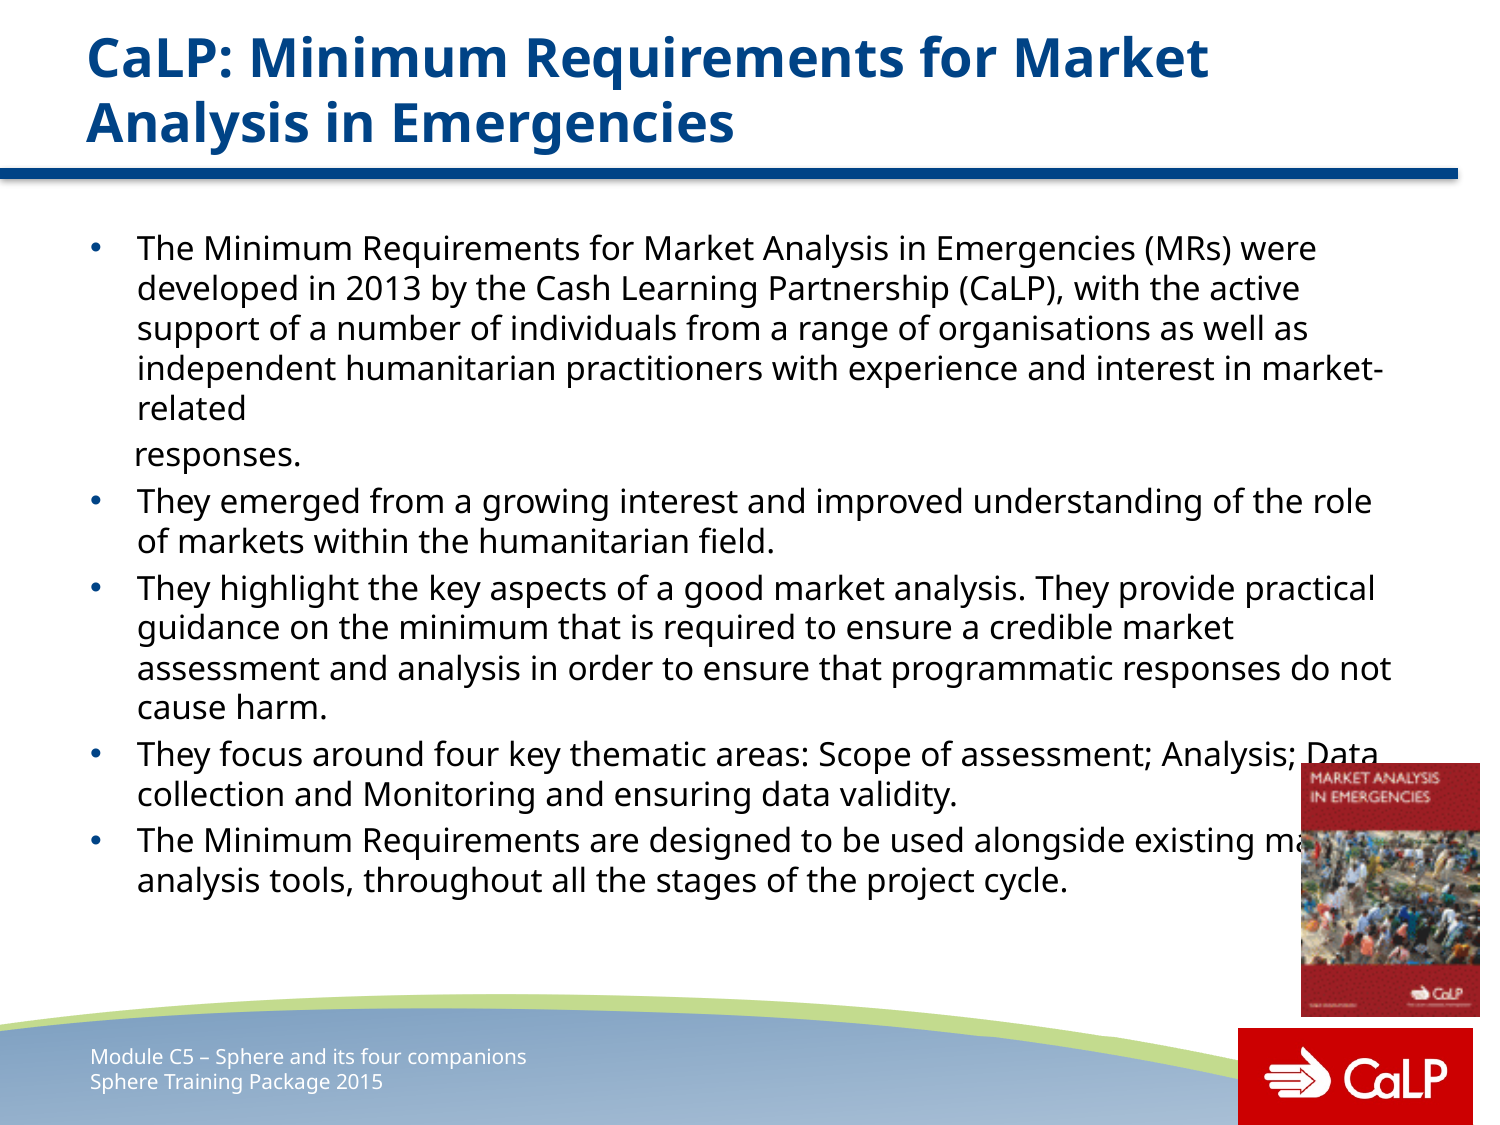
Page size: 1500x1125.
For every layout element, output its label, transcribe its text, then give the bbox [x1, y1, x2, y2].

list The Minimum Requirements for Market Analysis in Emergencies (MRs) were developed in 2013 by the Cash Learning Partnership (CaLP), with the active support of a number of individuals from a range of organisations as well as independent humanitarian practitioners with experience and interest in market-related responses. They emerged from a growing interest and improved understanding of the role of markets within the humanitarian field. They highlight the key aspects of a good market analysis. They provide practical guidance on the minimum that is required to ensure a credible market assessment and analysis in order to ensure that programmatic responses do not cause harm. They focus around four key thematic areas: Scope of assessment; Analysis; Data collection and Monitoring and ensuring data validity. The Minimum Requirements are designed to be used alongside existing market analysis tools, throughout all the stages of the project cycle. [75, 219, 1425, 1005]
picture [0, 763, 1500, 1125]
title CaLP: Minimum Requirements for Market Analysis in Emergencies [75, 0, 1425, 178]
footer Module C5 – Sphere and its four companions Sphere Training Package 2015 [75, 1038, 1109, 1099]
